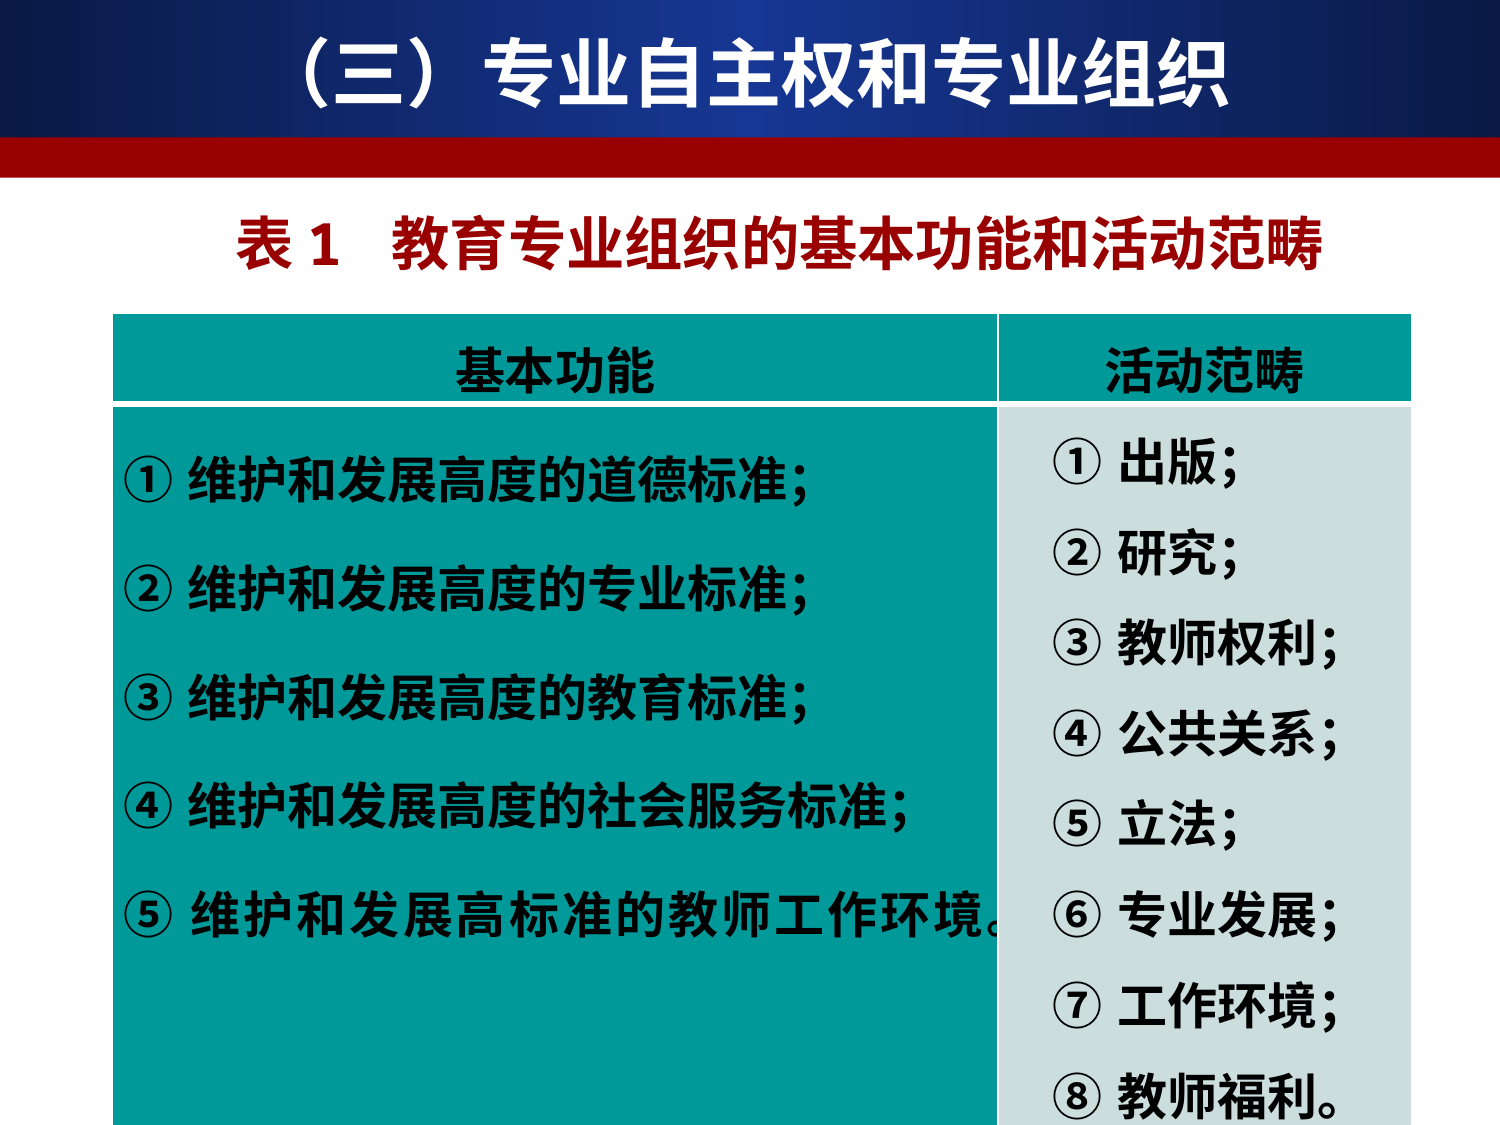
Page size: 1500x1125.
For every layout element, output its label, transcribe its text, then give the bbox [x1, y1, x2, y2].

table_header 基本功能 [113, 314, 997, 401]
table_cell ①维护和发展高度的道德标准； ②维护和发展高度的专业标准； ③维护和发展高度的教育标准； ④维护和发展高度的社会服务标准； ⑤维护和发展高标准的教师工作环境。 [113, 407, 997, 1125]
title （三）专业自主权和专业组织 [50, 24, 1438, 118]
text_box 表1 教育专业组织的基本功能和活动范畴 [135, 172, 1424, 313]
table_header 活动范畴 [999, 314, 1411, 401]
table_cell ①出版； ②研究； ③教师权利； ④公共关系； ⑤立法； ⑥专业发展； ⑦工作环境； ⑧教师福利。 [999, 407, 1411, 1125]
